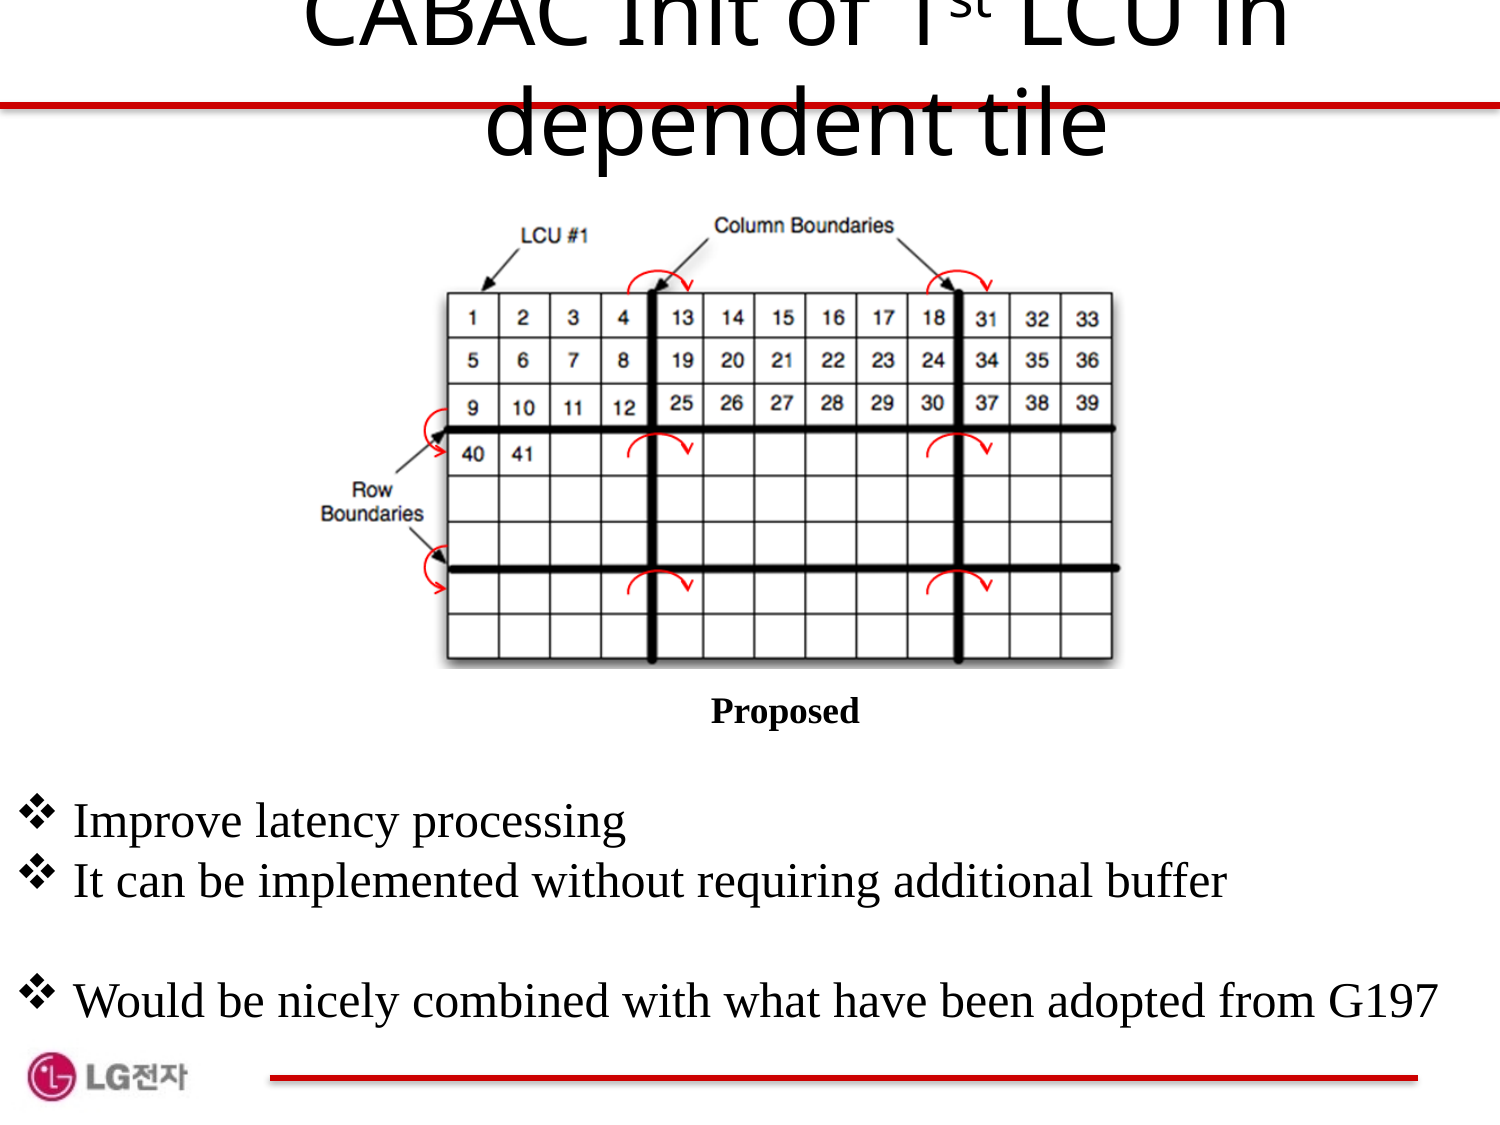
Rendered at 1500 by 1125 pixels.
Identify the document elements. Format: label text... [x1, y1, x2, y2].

text_box Improve latency processing It can be implemented without requiring additional buffer Would be nicely combined with what have been adopted from G197 [0, 780, 1471, 1036]
picture [312, 195, 1128, 669]
text_box Proposed [478, 679, 1093, 739]
picture [0, 1037, 249, 1125]
title CABAC Init of 1st LCU in dependent tile [93, 32, 1500, 94]
